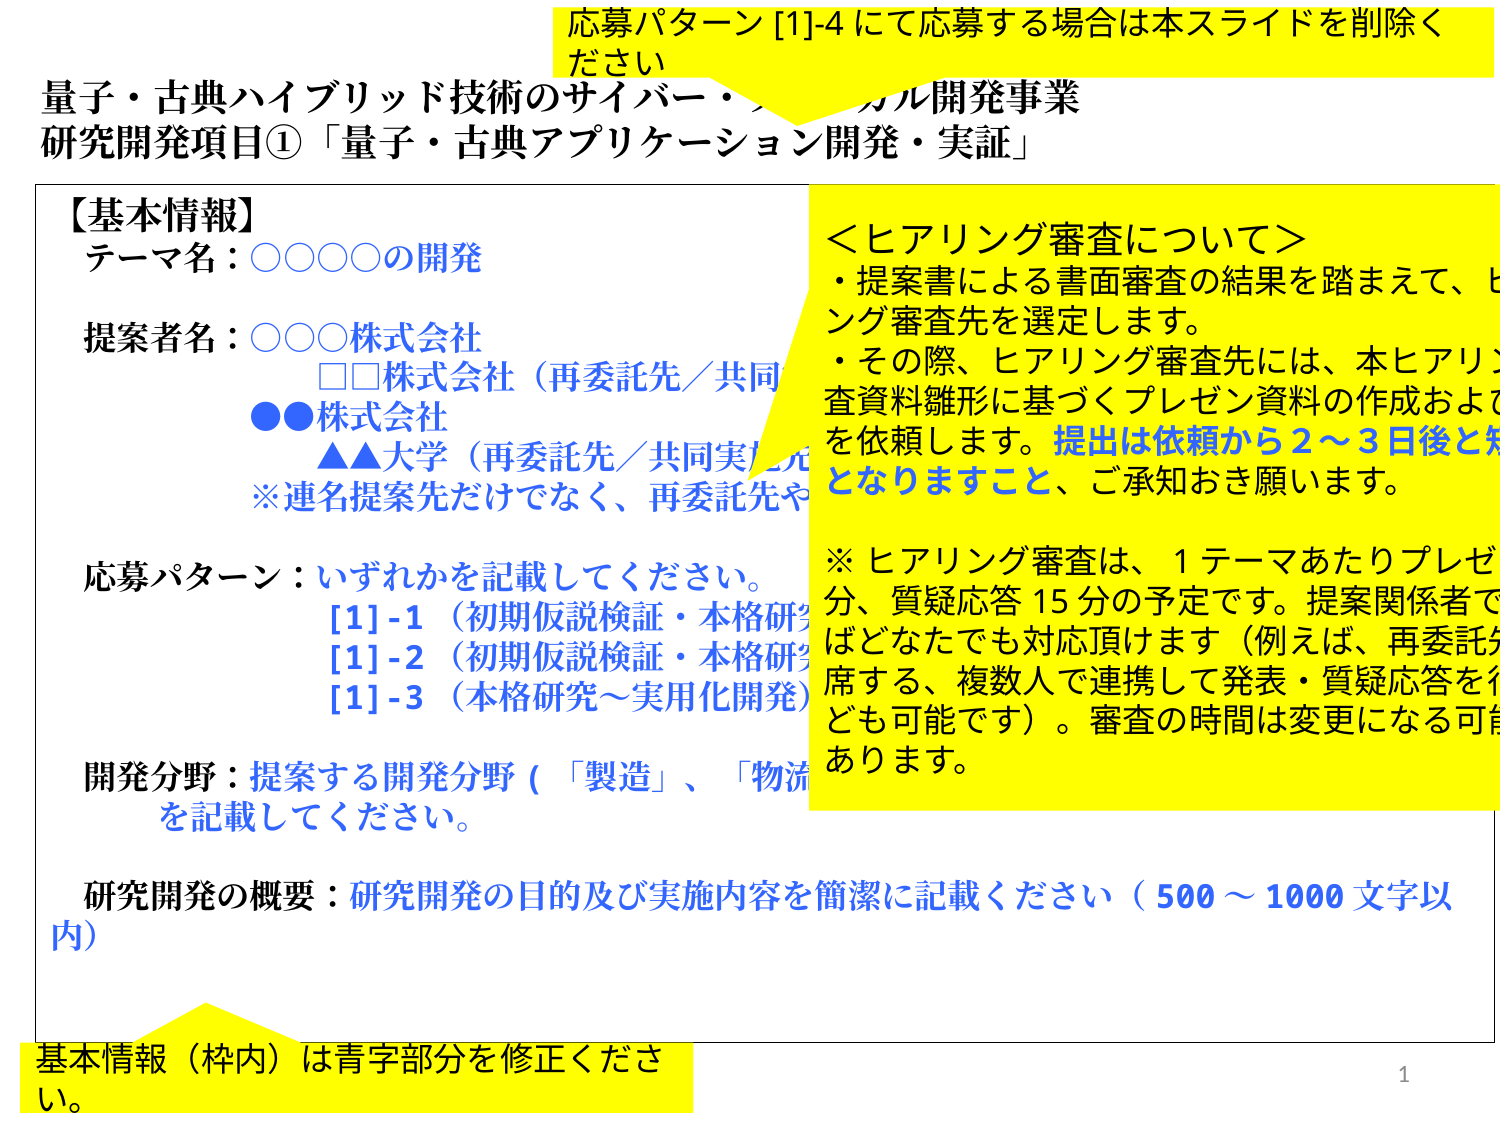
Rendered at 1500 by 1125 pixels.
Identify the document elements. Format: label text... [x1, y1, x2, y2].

text_box 量子・古典ハイブリッド技術のサイバー・フィジカル開発事業 研究開発項目①「量子・古典アプリケーション開発・実証」 [25, 66, 1467, 167]
slide_number 1 [1074, 1042, 1425, 1103]
text_box 【基本情報】 テーマ名：○○○○の開発 提案者名：○○○株式会社 □□株式会社（再委託先／共同実施先） ●●株式会社 ▲▲大学（再委託先／共同実施先） ※連名提案先だけでなく、再委託先や共同実施先も記載ください。 応募パターン：いずれかを記載してください。 [1]-1（初期仮説検証・本格研究・実用化開発） [1]-2（初期仮説検証・本格研究） [1]-3（本格研究～実用化開発） 開発分野：提案する開発分野(「製造」、「物流・交通」、「ネットワーク」) を記載してください。 研究開発の概要：研究開発の目的及び実施内容を簡潔に記載ください（500～1000文字以内） [35, 184, 1495, 1043]
text_box 応募パターン[1]-4にて応募する場合は本スライドを削除ください [550, 5, 1497, 128]
text_box 基本情報（枠内）は青字部分を修正ください。 [18, 1000, 696, 1115]
text_box ＜ヒアリング審査について＞ ・提案書による書面審査の結果を踏まえて、ヒアリング審査先を選定します。 ・その際、ヒアリング審査先には、本ヒアリング審査資料雛形に基づくプレゼン資料の作成および提出を依頼します。提出は依頼から２～３日後と短納期となりますこと、ご承知おき願います。 ※ヒアリング審査は、1テーマあたりプレゼン15分、質疑応答15分の予定です。提案関係者であればどなたでも対応頂けます（例えば、再委託先も同席する、複数人で連携して発表・質疑応答を行うなども可能です）。審査の時間は変更になる可能性があります。 [745, 182, 1500, 813]
